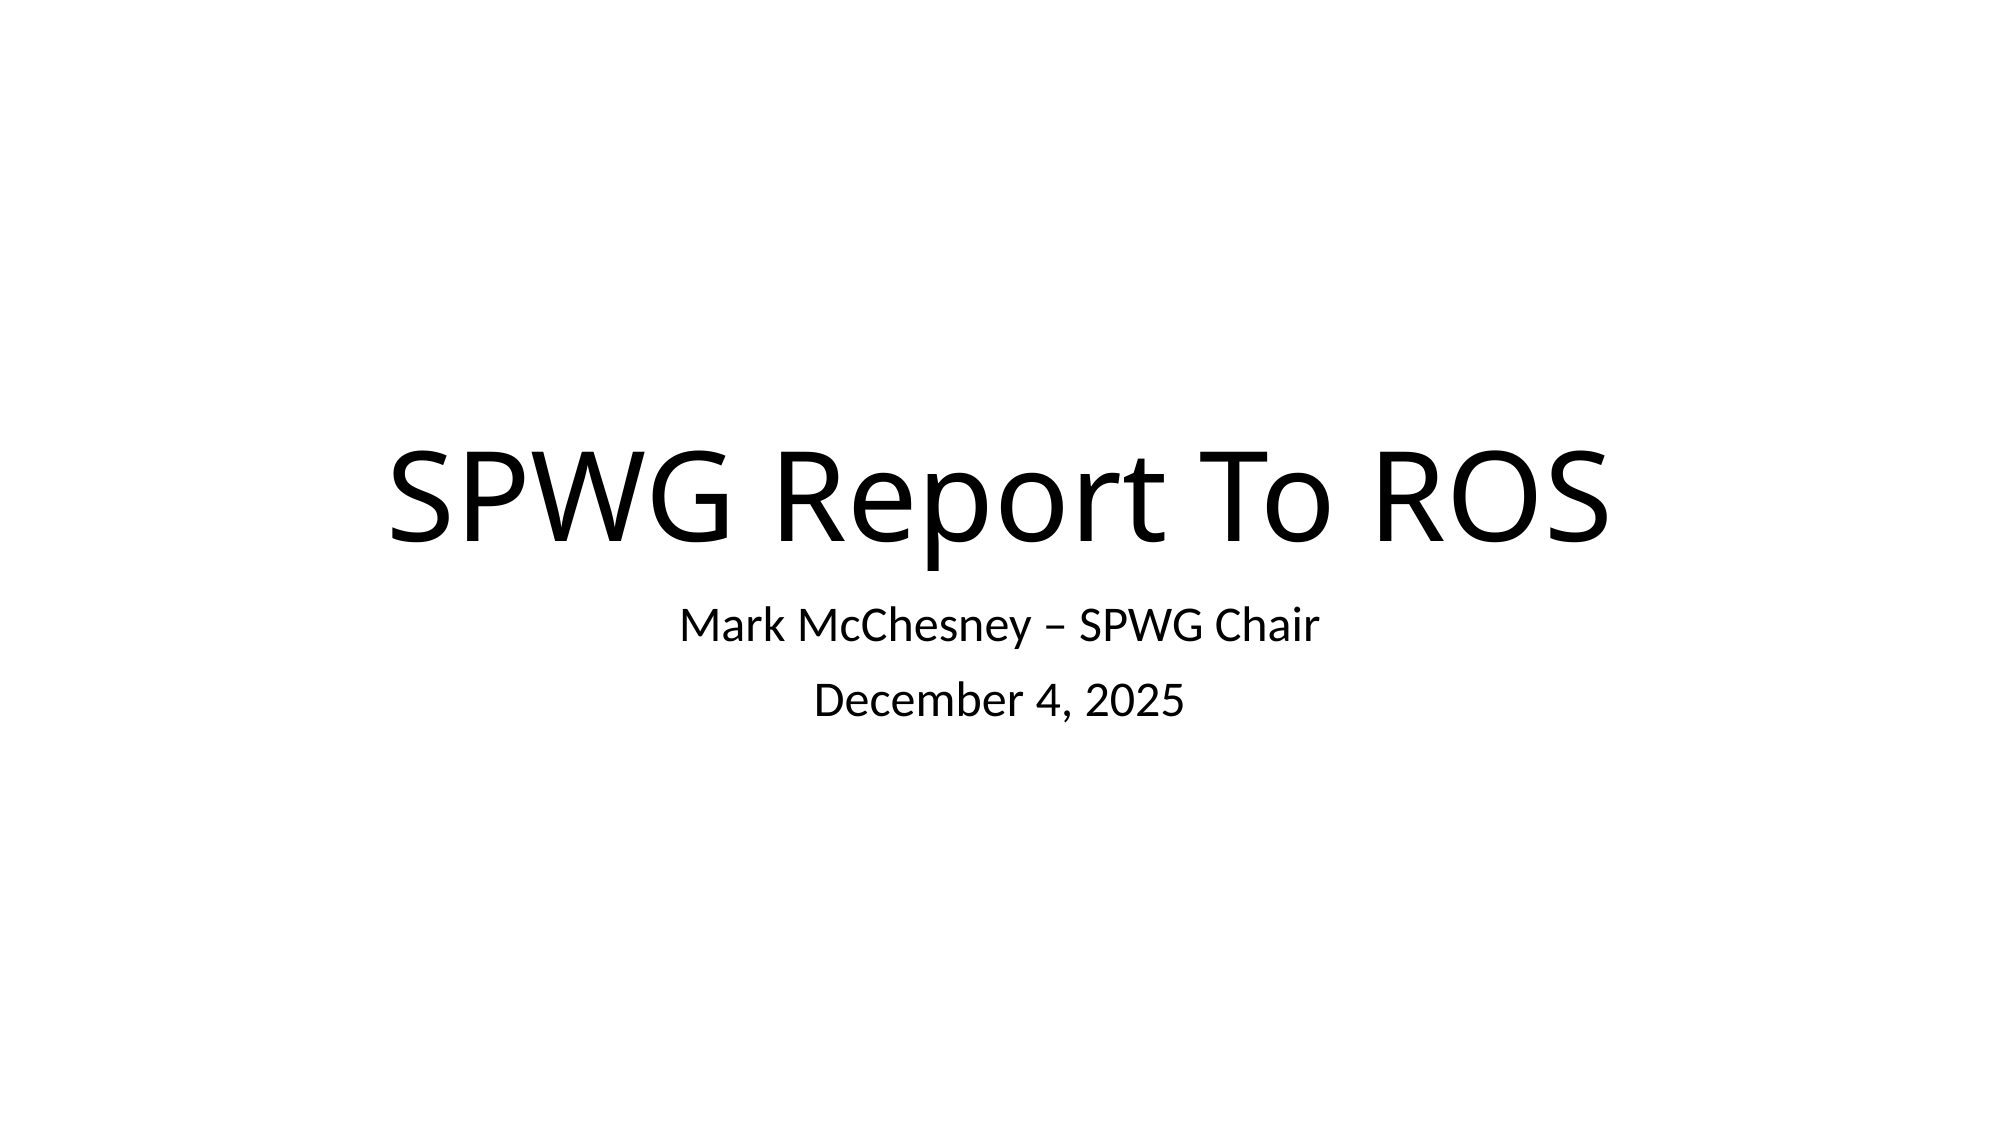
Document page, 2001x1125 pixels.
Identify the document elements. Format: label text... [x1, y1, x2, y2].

subtitle Mark McChesney – SPWG Chair December 4, 2025 [249, 590, 1750, 863]
title SPWG Report To ROS [249, 184, 1750, 576]
